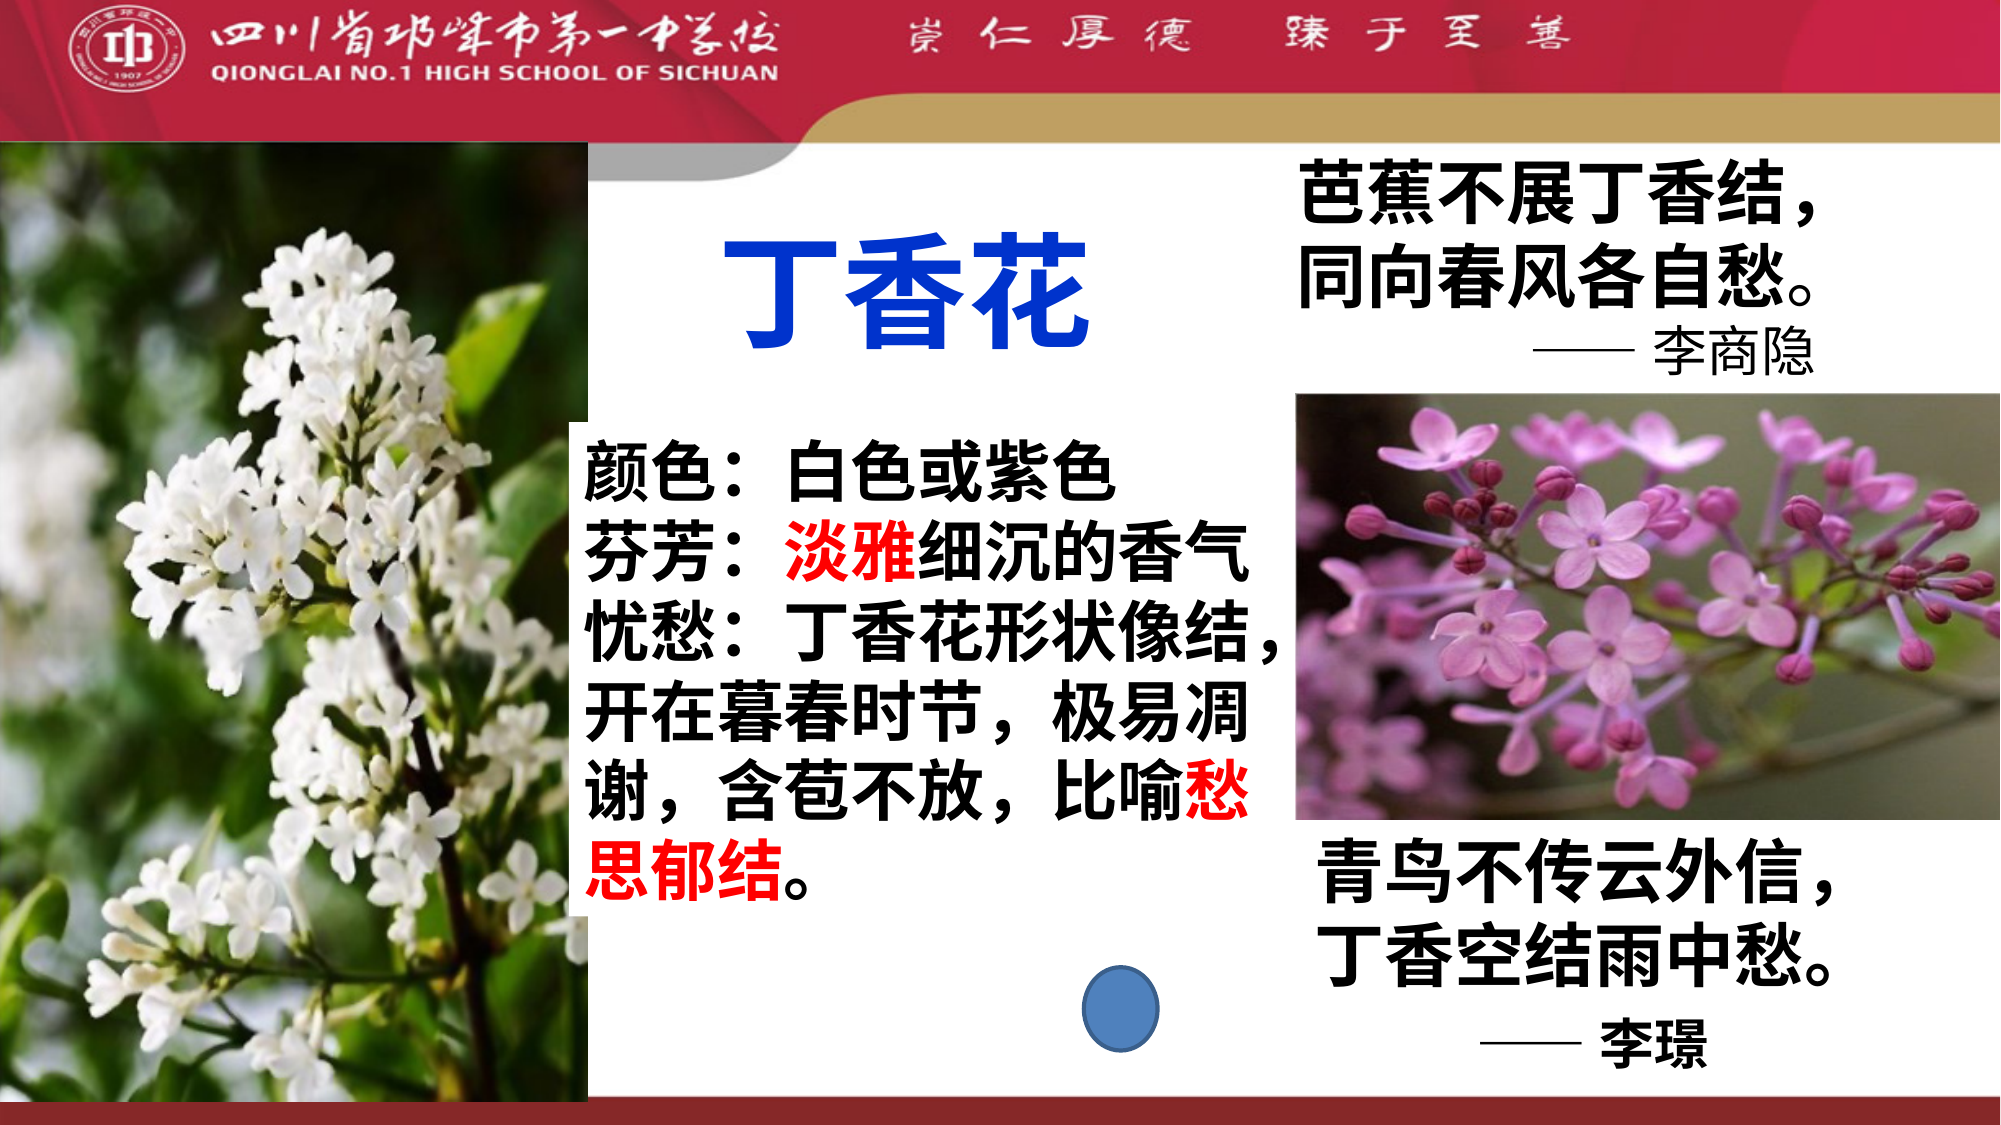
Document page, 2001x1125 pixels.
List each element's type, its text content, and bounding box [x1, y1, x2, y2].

text_box 青鸟不传云外信， 丁香空结雨中愁。 ——李璟 [1298, 828, 1891, 1087]
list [0, 140, 588, 1102]
text_box 颜色：白色或紫色 芬芳：淡雅细沉的香气 忧愁：丁香花形状像结，开在暮春时节，极易凋谢，含苞不放，比喻愁思郁结。 [593, 422, 1296, 917]
picture [0, 0, 2001, 1125]
text_box 芭蕉不展丁香结， 同向春风各自愁。 ——李商隐 [1280, 141, 1960, 391]
text_box 丁香花 [703, 206, 1124, 372]
text_box [1081, 965, 1160, 1053]
